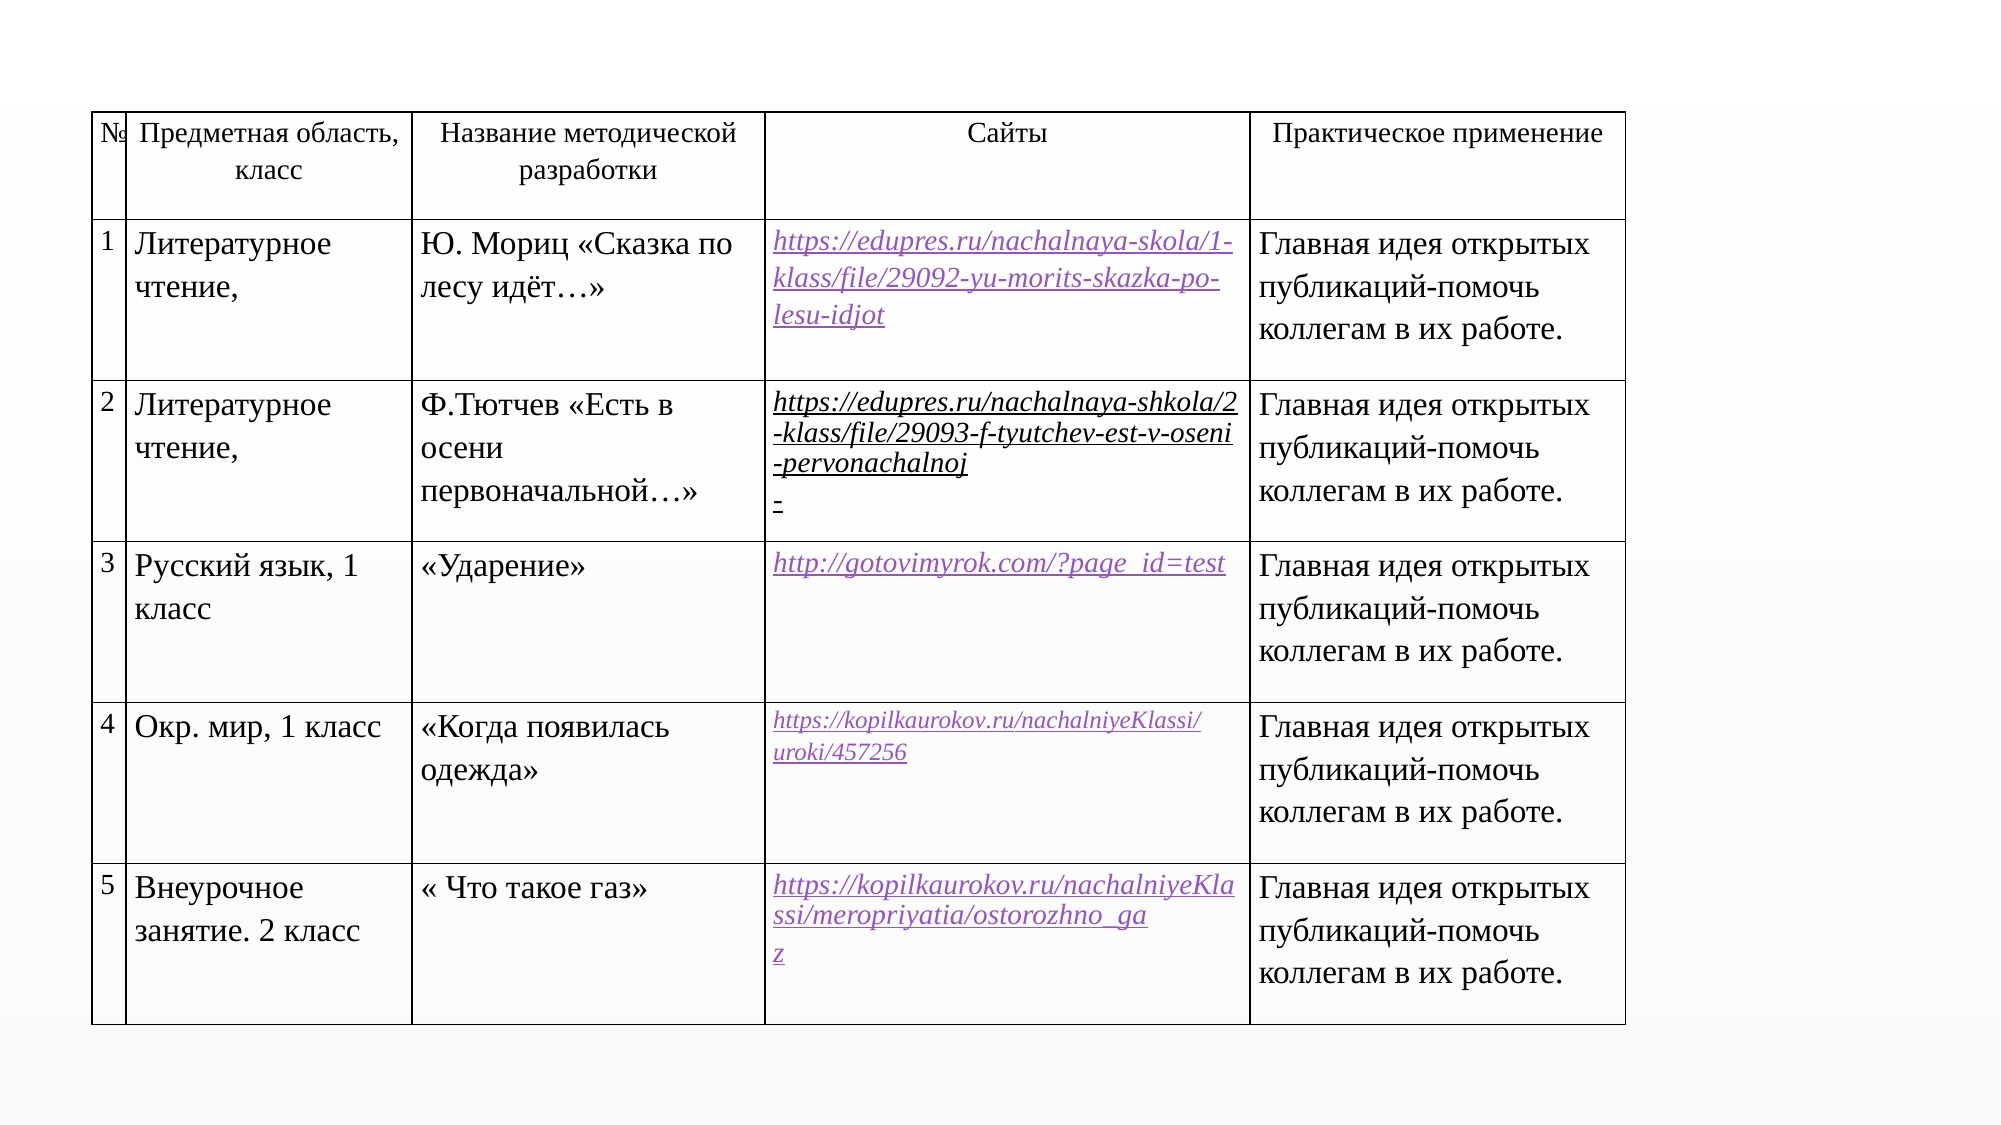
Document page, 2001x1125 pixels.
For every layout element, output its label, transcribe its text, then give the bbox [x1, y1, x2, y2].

table_cell Внеурочное занятие. 2 класс [127, 864, 411, 1024]
table_cell https://edupres.ru/nachalnaya-skola/1-klass/file/29092-yu-morits-skazka-po-lesu-idjot [766, 220, 1249, 380]
table_cell Ю. Мориц «Сказка по лесу идёт…» [413, 220, 764, 380]
table_cell Литературное чтение, [127, 381, 411, 541]
table_cell «Ударение» [413, 542, 764, 702]
table_header Сайты [766, 113, 1249, 219]
table_cell 5 [93, 864, 125, 1024]
table_cell « Что такое газ» [413, 864, 764, 1024]
table_cell https://kopilkaurokov.ru/nachalniyeKlassi/uroki/457256 [766, 703, 1249, 863]
table_cell Главная идея открытых публикаций-помочь коллегам в их работе. [1251, 542, 1625, 702]
table_cell Русский язык, 1 класс [127, 542, 411, 702]
table_cell Главная идея открытых публикаций-помочь коллегам в их работе. [1251, 381, 1625, 541]
table_cell Главная идея открытых публикаций-помочь коллегам в их работе. [1251, 220, 1625, 380]
table_cell Окр. мир, 1 класс [127, 703, 411, 863]
table_header № [93, 113, 125, 219]
table_cell 2 [93, 381, 125, 541]
table_cell https://edupres.ru/nachalnaya-shkola/2-klass/file/29093-f-tyutchev-est-v-oseni-pervonachalnoj- [766, 381, 1249, 541]
table_cell http://gotovimyrok.com/?page_id=test [766, 542, 1249, 702]
table_cell https://kopilkaurokov.ru/nachalniyeKlassi/meropriyatia/ostorozhno_gaz [766, 864, 1249, 1024]
table_cell «Когда появилась одежда» [413, 703, 764, 863]
table_cell 4 [93, 703, 125, 863]
table_cell 3 [93, 542, 125, 702]
table_cell 1 [93, 220, 125, 380]
table_cell Главная идея открытых публикаций-помочь коллегам в их работе. [1251, 864, 1625, 1024]
table_header Практическое применение [1251, 113, 1625, 219]
table_cell Ф.Тютчев «Есть в осени первоначальной…» [413, 381, 764, 541]
table_cell Литературное чтение, [127, 220, 411, 380]
table_header Предметная область, класс [127, 113, 411, 219]
table_cell Главная идея открытых публикаций-помочь коллегам в их работе. [1251, 703, 1625, 863]
table_header Название методической разработки [413, 113, 764, 219]
